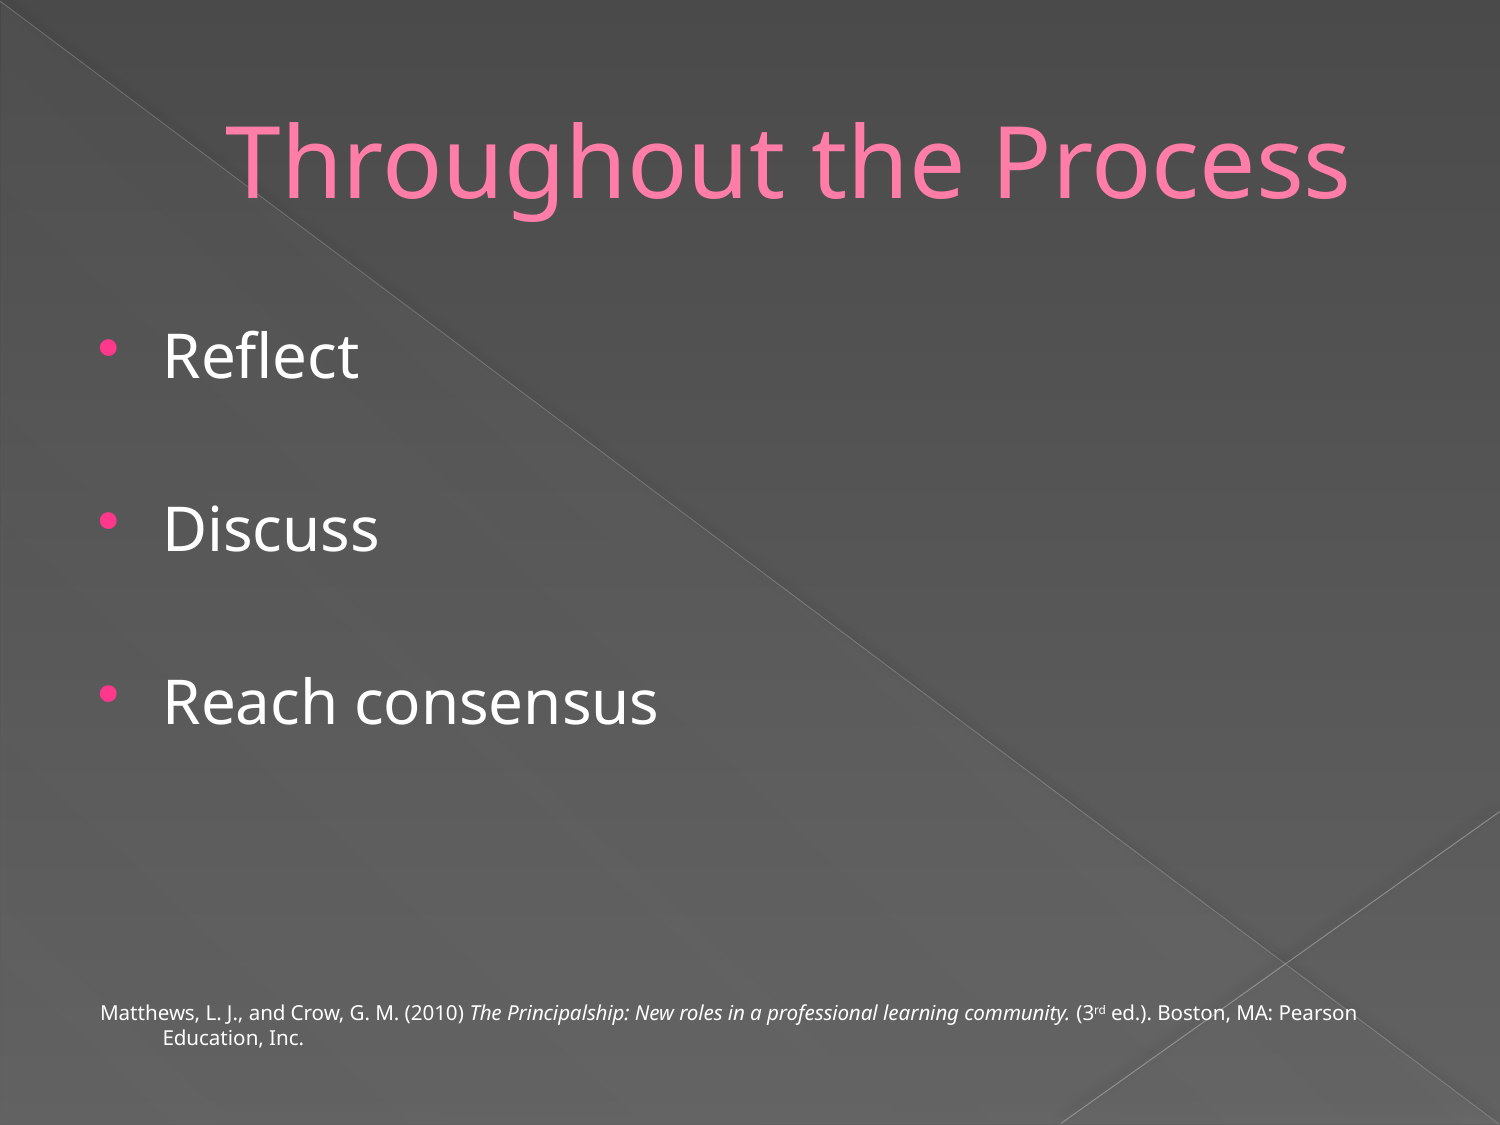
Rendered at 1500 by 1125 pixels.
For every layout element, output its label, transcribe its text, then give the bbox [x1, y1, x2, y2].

title Throughout the Process [75, 43, 1425, 274]
list Reflect Discuss Reach consensus Matthews, L. J., and Crow, G. M. (2010) The Principalship: New roles in a professional learning community. (3rd ed.). Boston, MA: Pearson Education, Inc. [75, 308, 1425, 1059]
